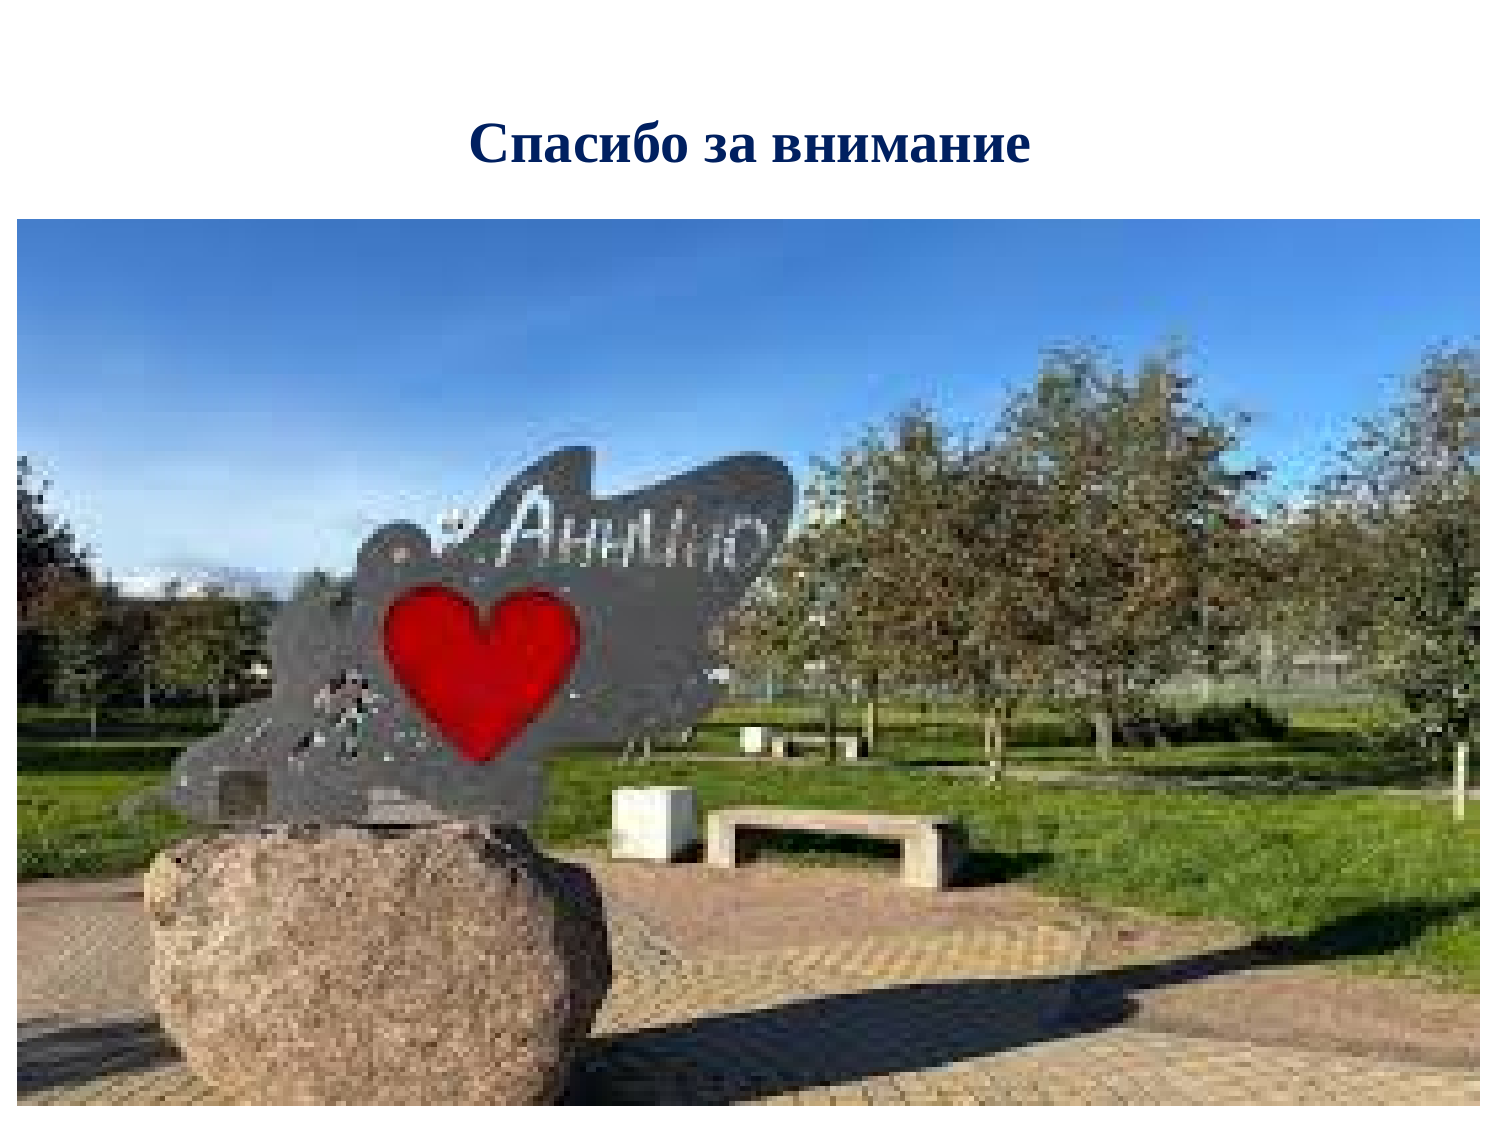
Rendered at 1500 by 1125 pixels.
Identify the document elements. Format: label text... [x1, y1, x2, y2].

picture [17, 219, 1480, 1107]
title Спасибо за внимание [75, 45, 1425, 217]
